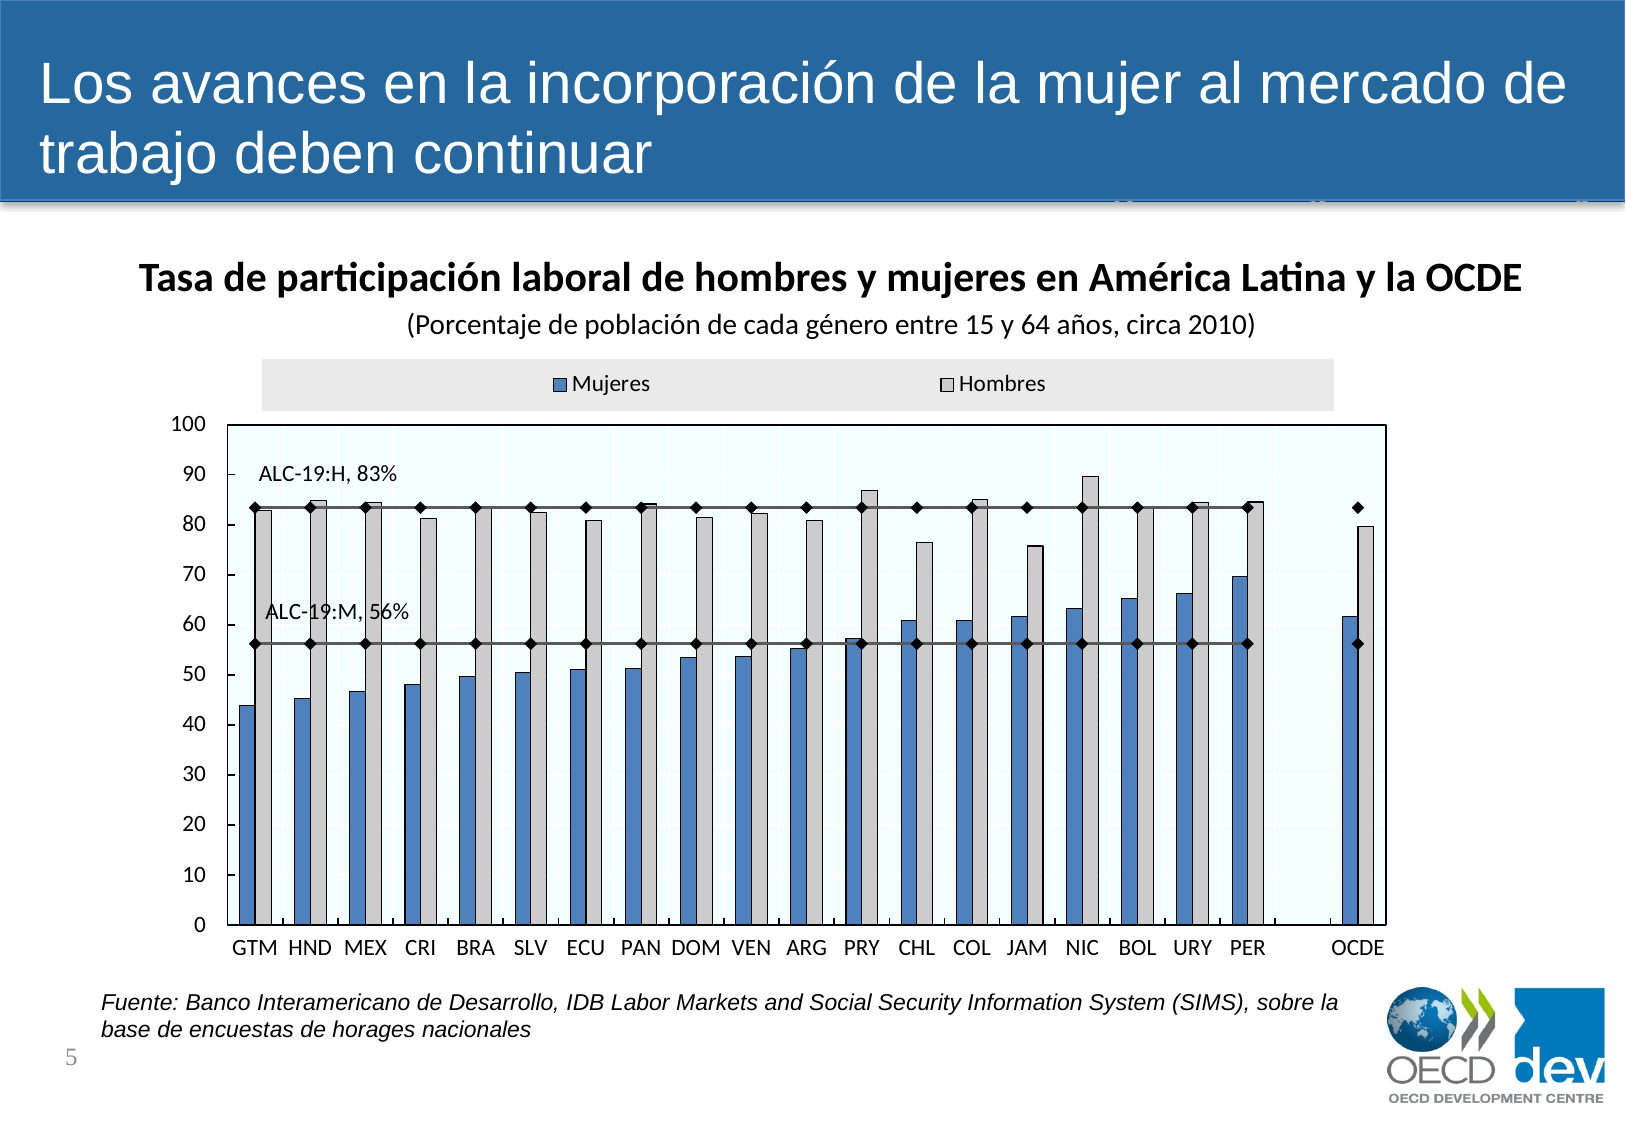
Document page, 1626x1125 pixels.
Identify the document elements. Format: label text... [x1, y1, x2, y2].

picture [1387, 987, 1605, 1103]
title Los avances en la incorporación de la mujer al mercado de trabajo deben continuar [24, 37, 1600, 157]
text_box [0, 0, 1625, 201]
text_box Fuente: Banco Interamericano de Desarrollo, IDB Labor Markets and Social Security Information System (SIMS), sobre la base de encuestas de horages nacionales [86, 979, 1374, 1050]
picture [149, 326, 1426, 976]
slide_number 5 [50, 1025, 430, 1085]
list Tasa de participación laboral de hombres y mujeres en América Latina y la OCDE (Porcentaje de población de cada género entre 15 y 64 años, circa 2010) [99, 241, 1563, 895]
